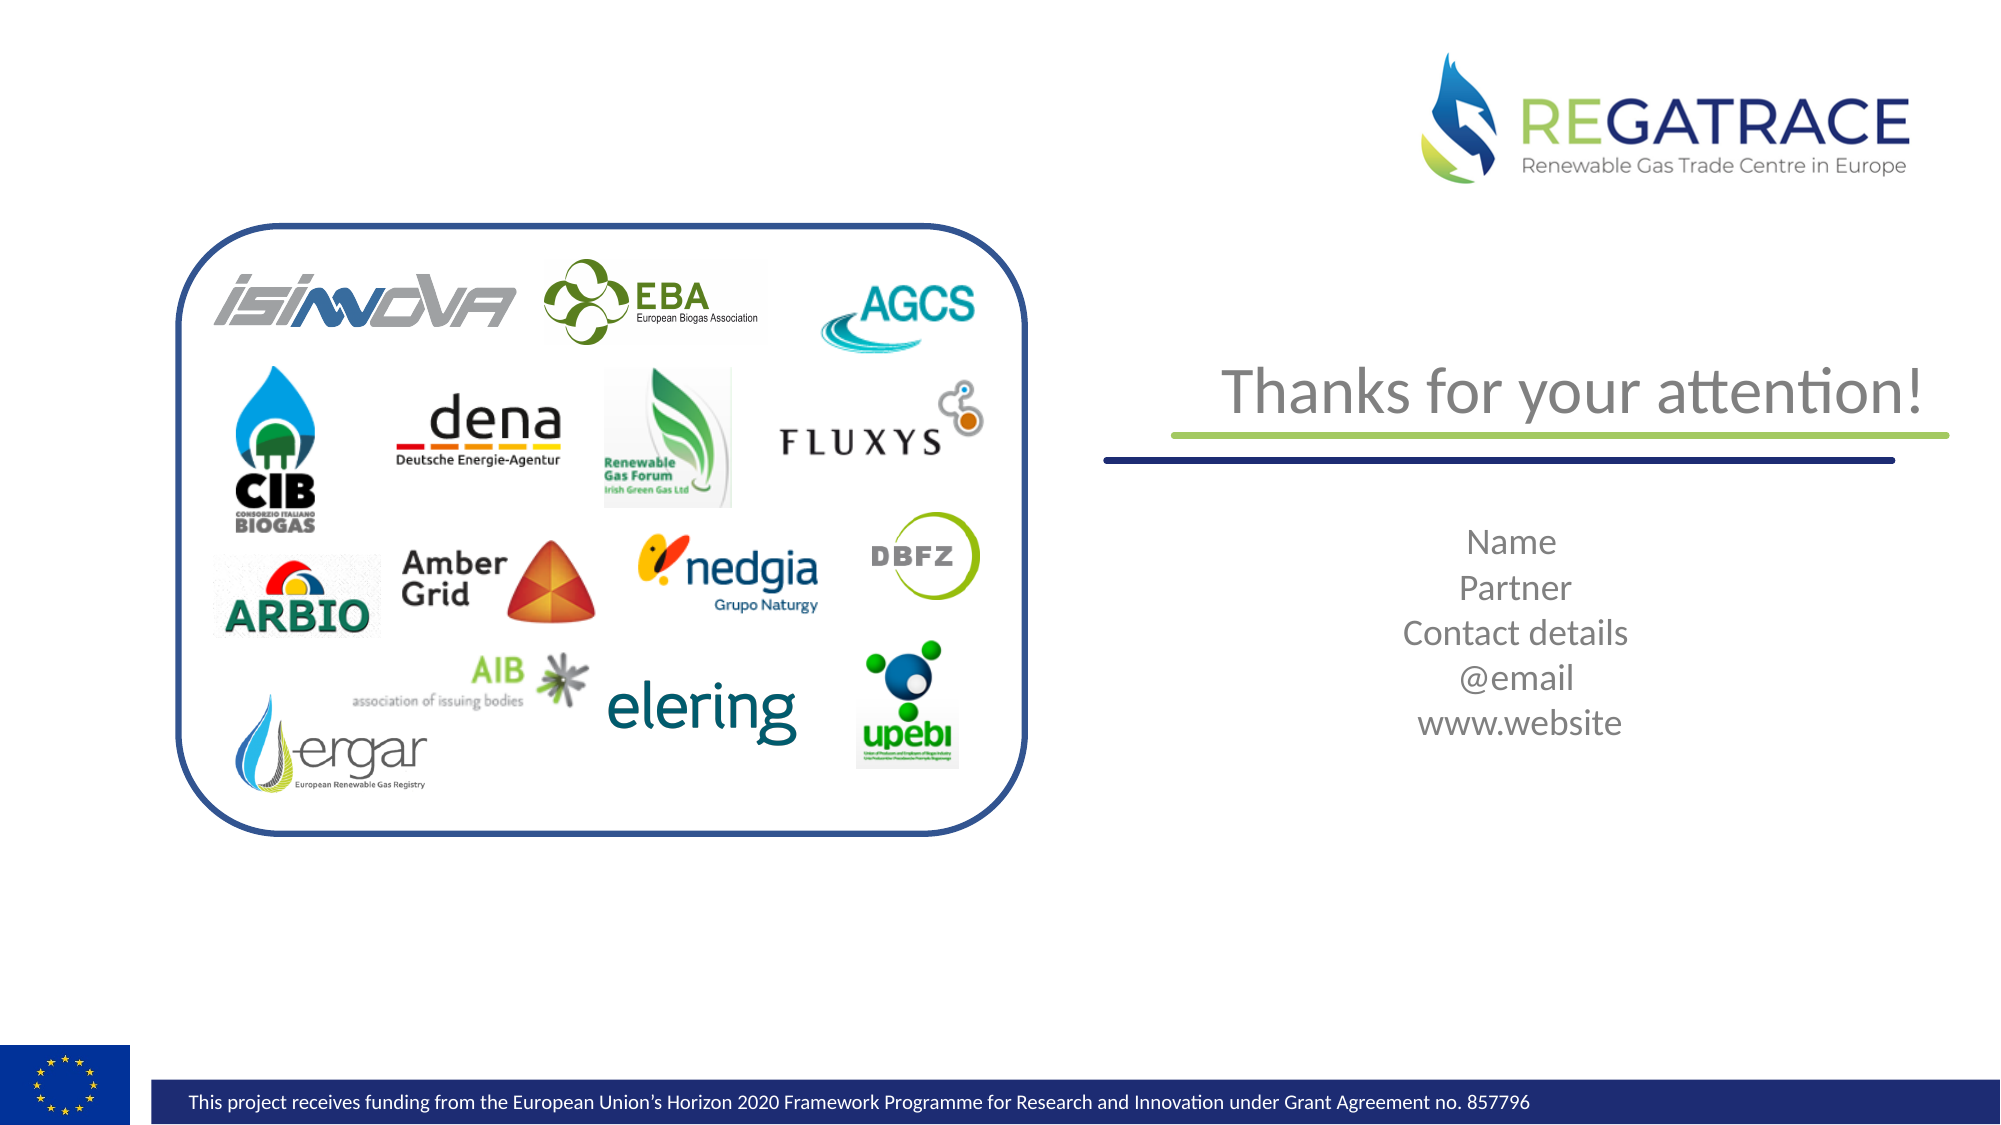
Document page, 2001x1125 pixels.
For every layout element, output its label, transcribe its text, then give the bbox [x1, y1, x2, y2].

picture [764, 366, 994, 464]
picture [213, 554, 381, 638]
text_box This project receives funding from the European Union’s Horizon 2020 Framework Programme for Research and Innovation under Grant Agreement no. 857796 [140, 1081, 1591, 1121]
picture [604, 367, 732, 508]
text_box [177, 225, 1026, 835]
picture [608, 680, 797, 746]
picture [392, 539, 602, 630]
picture [544, 259, 768, 345]
text_box Name Partner Contact details @email www.website [1232, 510, 1808, 750]
text_box Thanks for your attention! [1206, 339, 1957, 435]
picture [632, 526, 824, 621]
picture [1412, 42, 1922, 200]
picture [192, 178, 571, 545]
picture [861, 502, 992, 607]
picture [856, 636, 959, 769]
picture [805, 268, 989, 365]
picture [0, 1045, 130, 1125]
picture [226, 642, 597, 820]
text_box [151, 1079, 2000, 1125]
